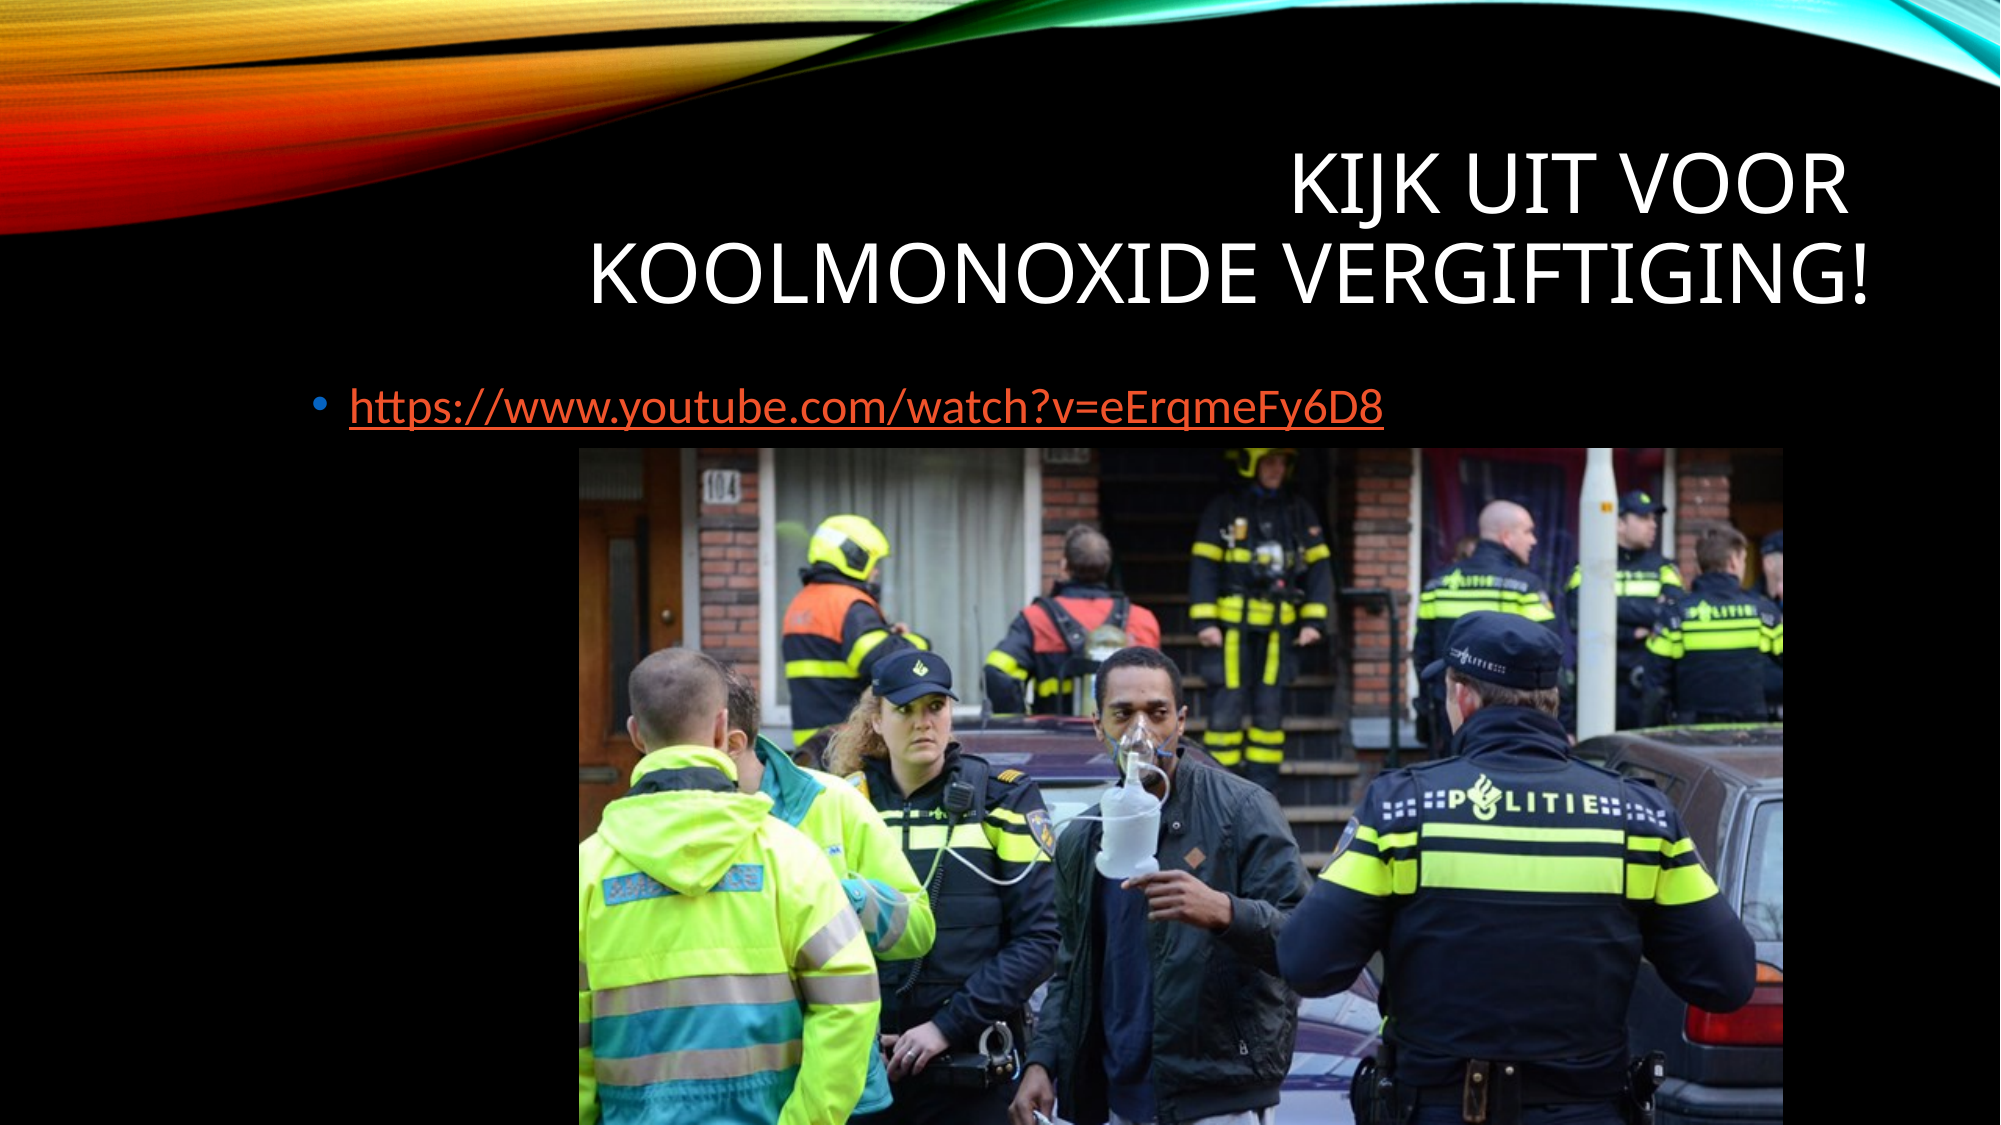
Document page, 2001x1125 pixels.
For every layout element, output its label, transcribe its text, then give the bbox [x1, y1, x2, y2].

list https://www.youtube.com/watch?v=eErqmeFy6D8 [112, 360, 1888, 1021]
picture [0, 0, 2000, 237]
picture [579, 448, 1784, 1125]
title Kijk uit voor koolmonoxide vergiftiging! [474, 125, 1888, 338]
picture [754, 1119, 763, 1125]
